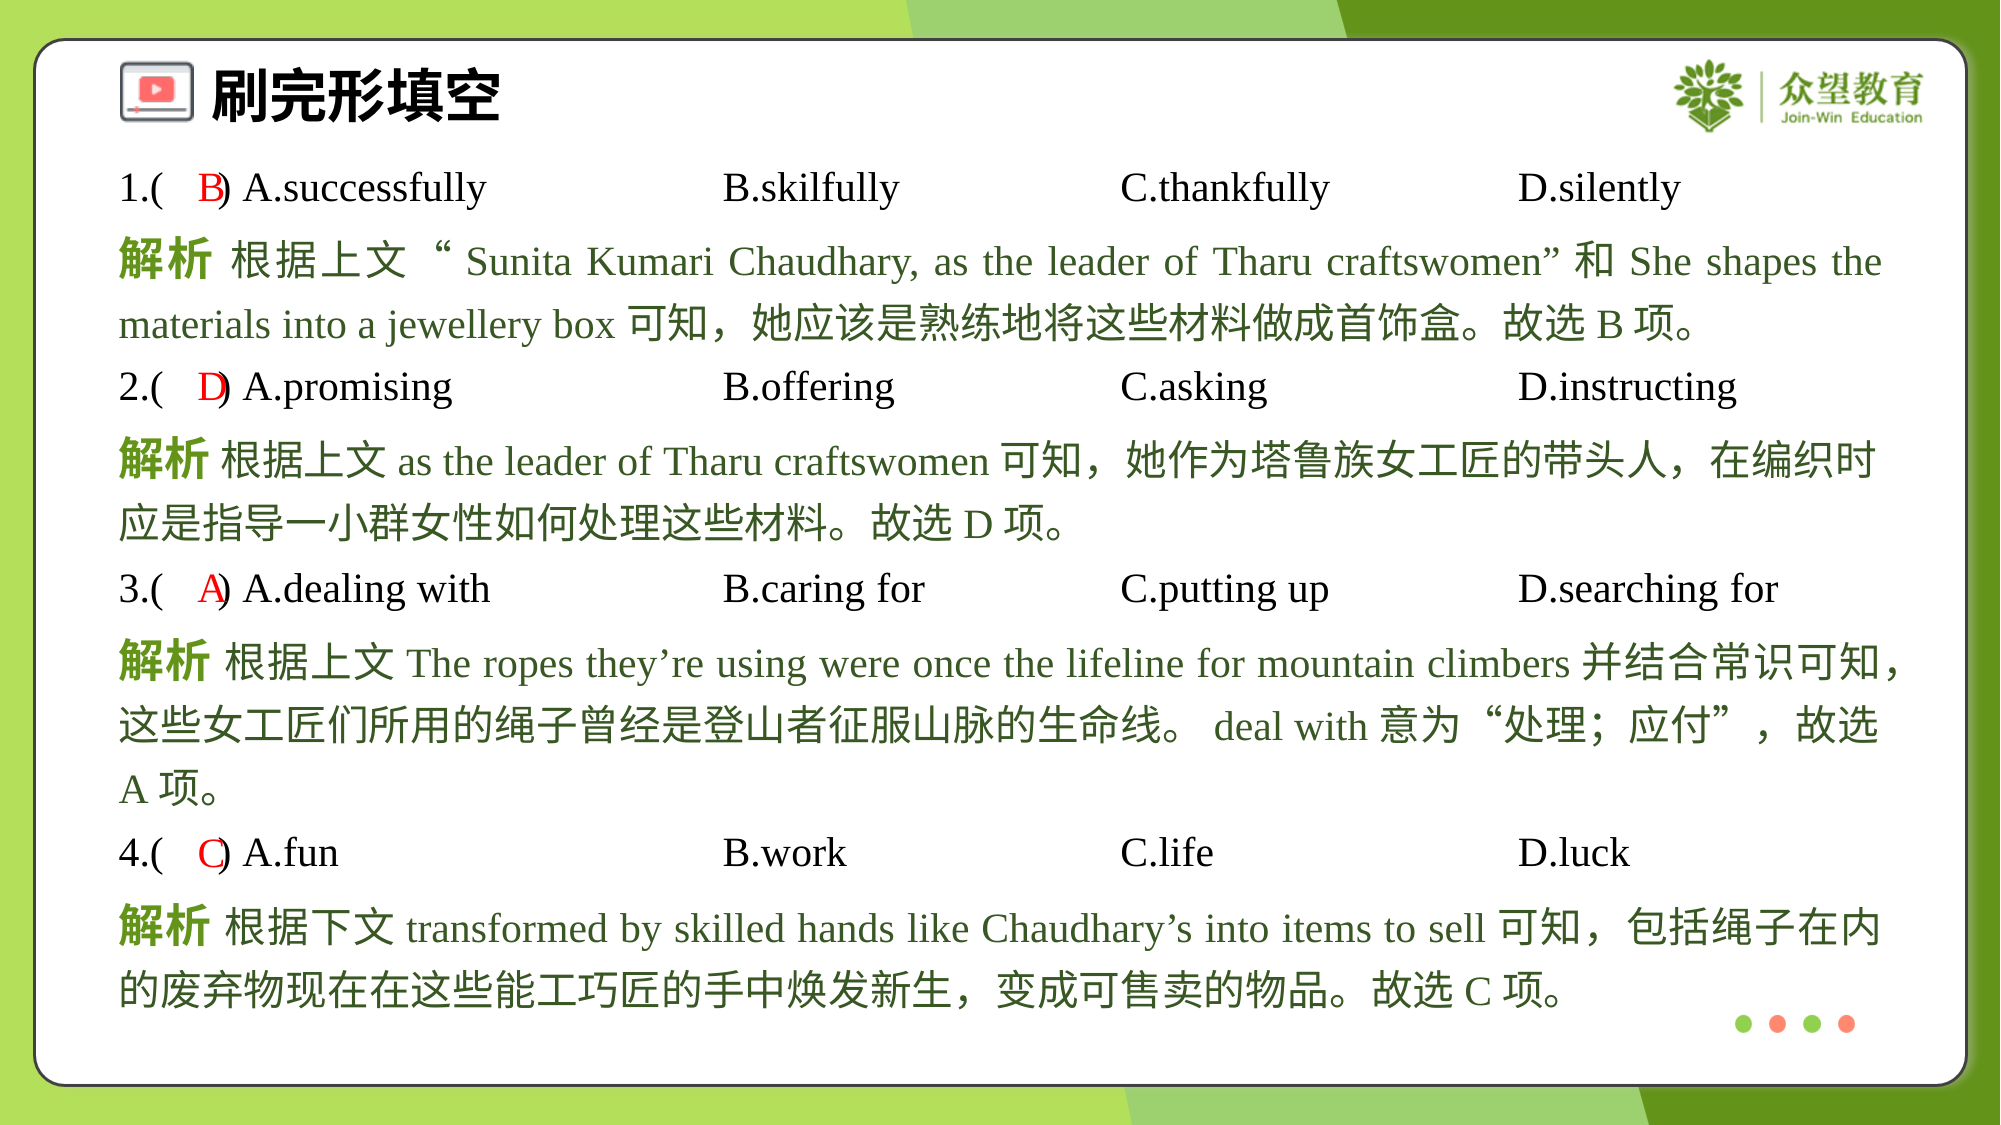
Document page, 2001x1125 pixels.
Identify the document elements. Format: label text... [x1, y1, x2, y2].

text_box 2.( ) A.promising B.offering C.asking D.instructing [118, 346, 192, 404]
text_box 解析 根据上文The ropes they’re using were once the lifeline for mountain climbers并结合常识可知，这些女工匠们所用的绳子曾经是登山者征服山脉的生命线。deal with意为“处理；应付”，故选A项。 [118, 617, 1883, 807]
text_box 3.( ) A.dealing with B.caring for C.putting up D.searching for [233, 548, 1883, 606]
text_box 解析 根据下文transformed by skilled hands like Chaudhary’s into items to sell可知，包括绳子在内的废弃物现在在这些能工巧匠的手中焕发新生，变成可售卖的物品。故选C项。 [118, 882, 1883, 1009]
text_box A [192, 548, 233, 606]
text_box 2.( ) A.promising B.offering C.asking D.instructing [233, 346, 1883, 404]
text_box 1.( ) A.successfully B.skilfully C.thankfully D.silently [231, 146, 1883, 204]
text_box 4.( ) A.fun B.work C.life D.luck [231, 812, 1883, 870]
text_box C [192, 812, 231, 871]
text_box 3.( ) A.dealing with B.caring for C.putting up D.searching for [118, 548, 192, 606]
text_box 解析 根据上文“Sunita Kumari Chaudhary, as the leader of Tharu craftswomen”和She shapes the materials into a jewellery box可知，她应该是熟练地将这些材料做成首饰盒。故选B项。 [118, 215, 1883, 342]
picture [0, 0, 2000, 1125]
text_box B [192, 146, 231, 205]
text_box D [192, 346, 233, 404]
text_box 1.( ) A.successfully B.skilfully C.thankfully D.silently [118, 146, 192, 204]
text_box 解析 根据上文as the leader of Tharu craftswomen可知，她作为塔鲁族女工匠的带头人，在编织时应是指导一小群女性如何处理这些材料。故选D项。 [118, 415, 1883, 543]
text_box 4.( ) A.fun B.work C.life D.luck [118, 812, 192, 870]
